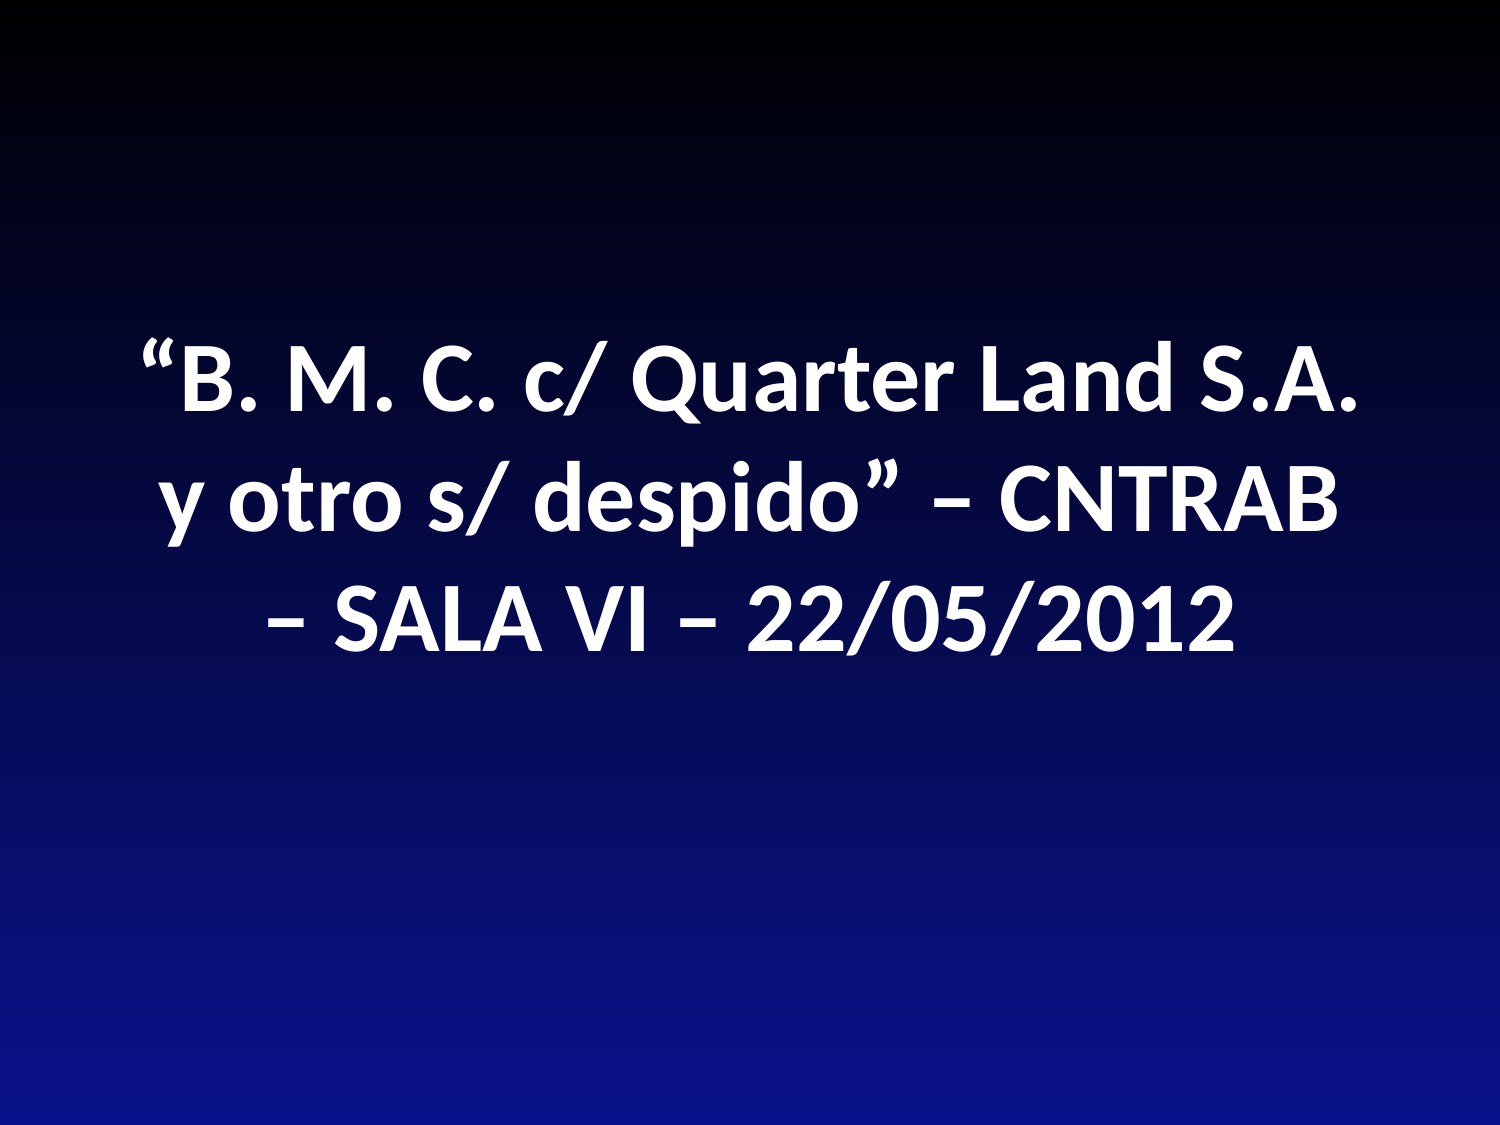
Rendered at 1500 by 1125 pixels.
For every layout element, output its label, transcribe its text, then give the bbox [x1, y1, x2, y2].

title “B. M. C. c/ Quarter Land S.A. y otro s/ despido” – CNTRAB – SALA VI – 22/05/2012 [112, 266, 1388, 717]
